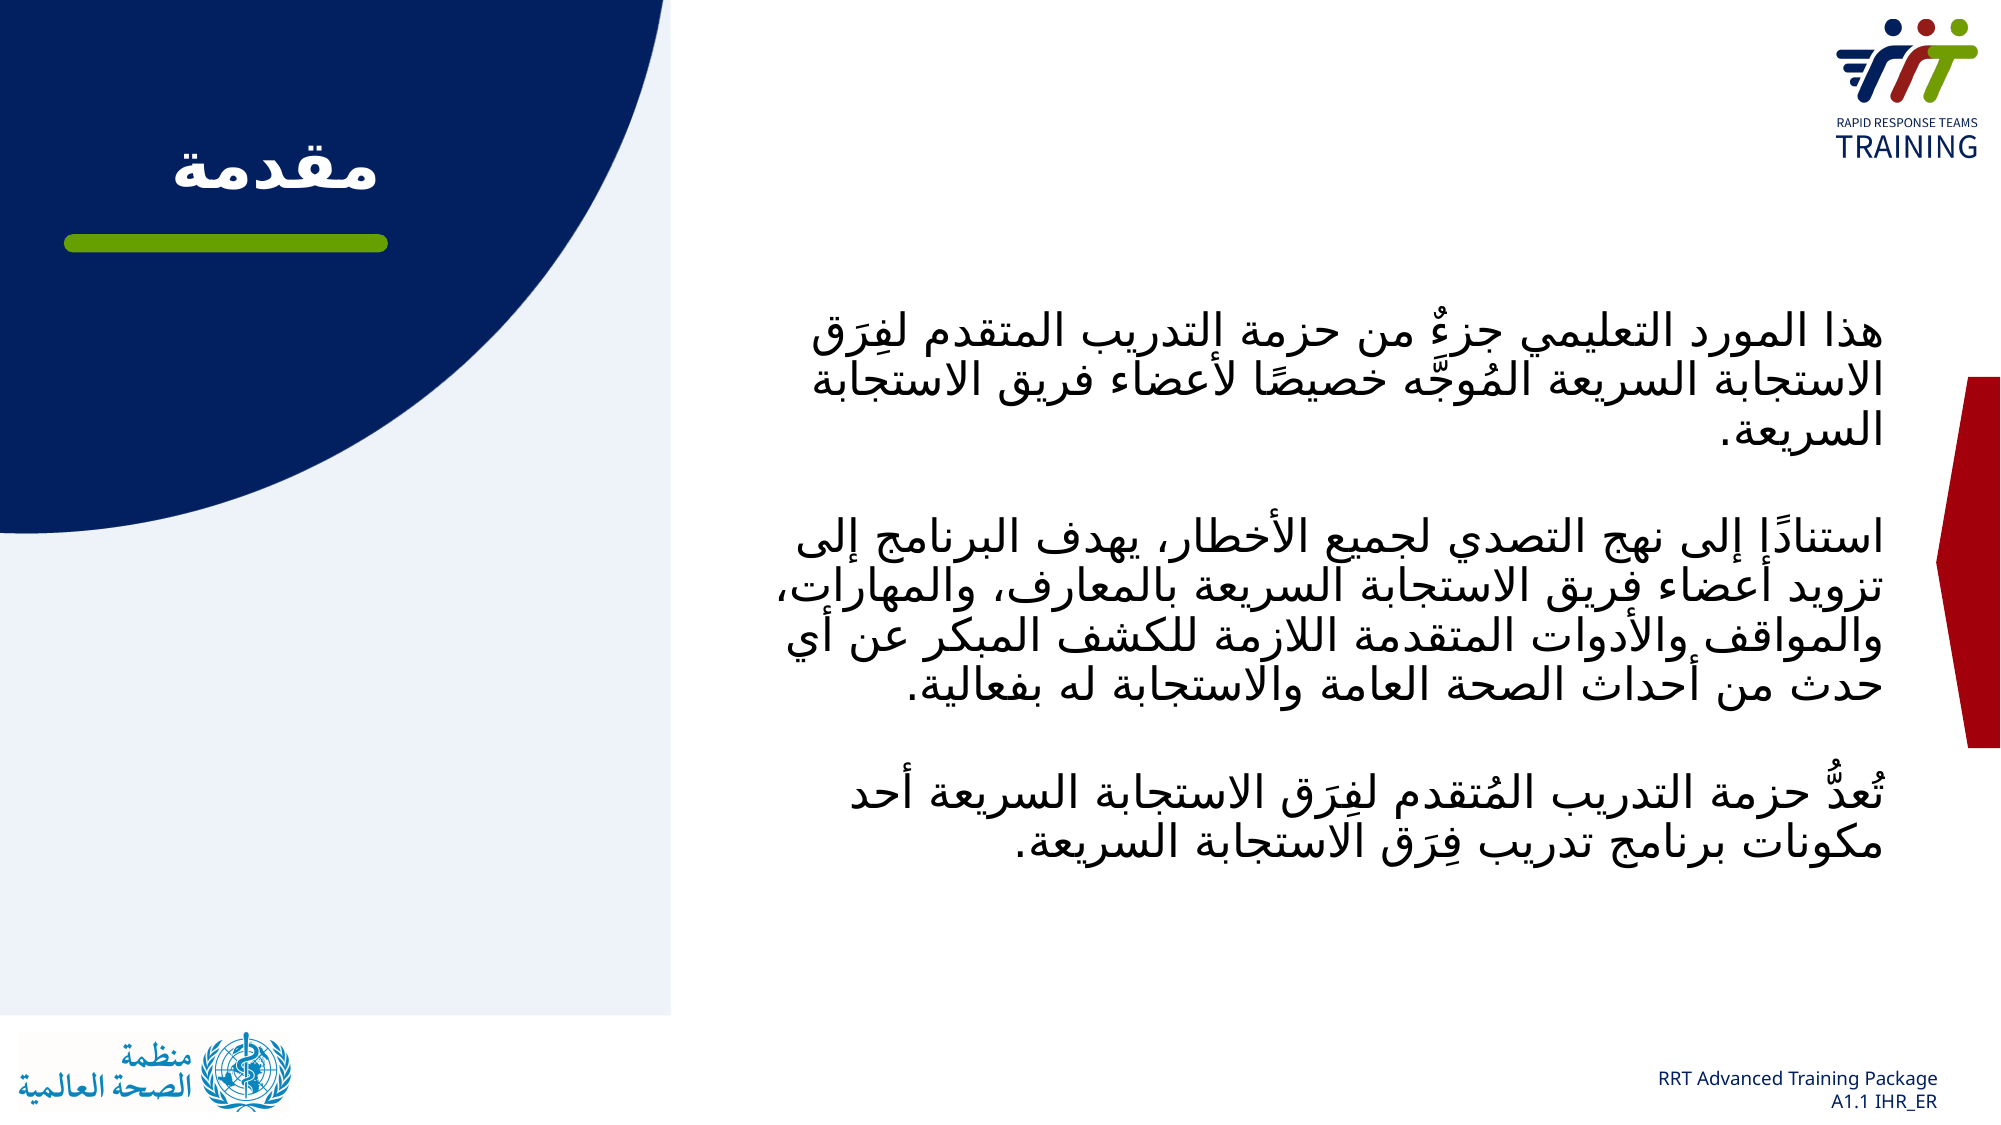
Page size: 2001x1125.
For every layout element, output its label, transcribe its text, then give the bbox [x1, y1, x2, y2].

picture [248, 1047, 254, 1056]
title مقدمة [0, 122, 389, 233]
picture [19, 1032, 291, 1112]
picture [0, 0, 670, 538]
text_box [63, 234, 388, 253]
picture [1835, 19, 1978, 167]
list هذا المورد التعليمي جزءٌ من حزمة التدريب المتقدم لفِرَق الاستجابة السريعة المُوجَّه خصيصًا لأعضاء فريق الاستجابة السريعة. استنادًا إلى نهج التصدي لجميع الأخطار، يهدف البرنامج إلى تزويد أعضاء فريق الاستجابة السريعة بالمعارف، والمهارات، والمواقف والأدوات المتقدمة اللازمة للكشف المبكر عن أي حدث من أحداث الصحة العامة والاستجابة له بفعالية. تُعدُّ حزمة التدريب المُتقدم لفِرَق الاستجابة السريعة أحد مكونات برنامج تدريب فِرَق الاستجابة السريعة. [709, 267, 1886, 907]
